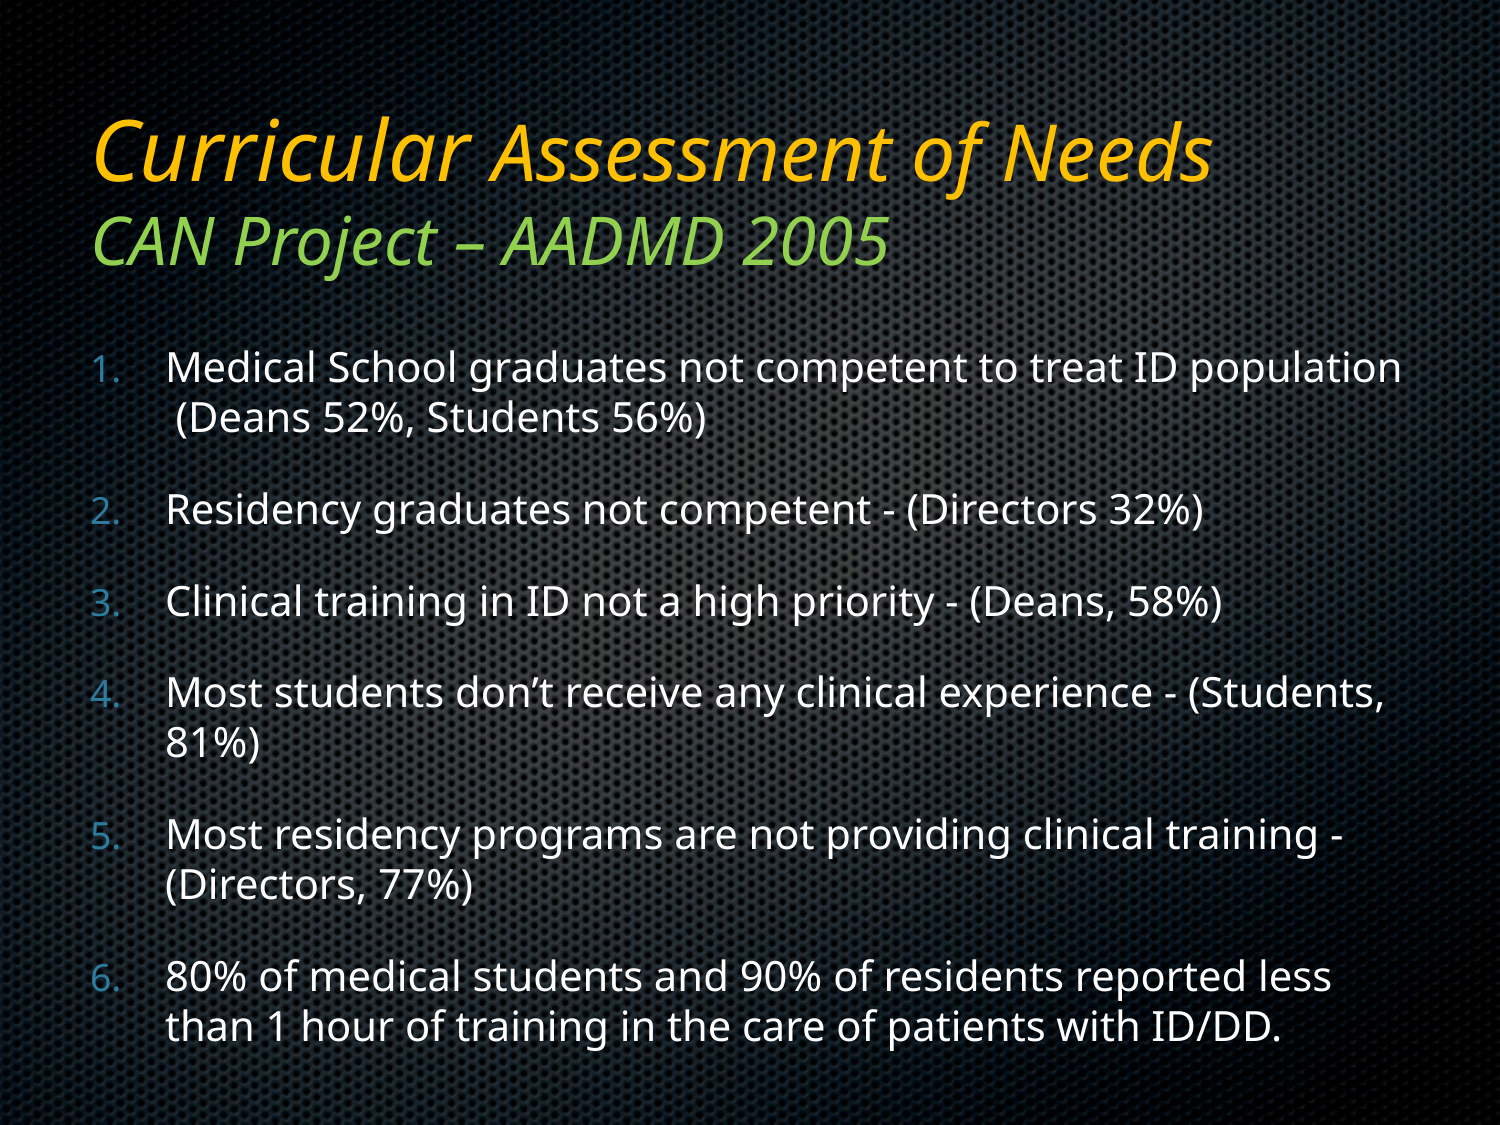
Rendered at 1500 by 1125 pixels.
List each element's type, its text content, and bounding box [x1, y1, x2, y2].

title Curricular Assessment of Needs CAN Project – AADMD 2005 [74, 87, 1426, 288]
picture [0, 0, 1500, 1125]
list Medical School graduates not competent to treat ID population (Deans 52%, Students 56%) Residency graduates not competent - (Directors 32%) Clinical training in ID not a high priority - (Deans, 58%) Most students don’t receive any clinical experience - (Students, 81%) Most residency programs are not providing clinical training - (Directors, 77%) 80% of medical students and 90% of residents reported less than 1 hour of training in the care of patients with ID/DD. [74, 333, 1426, 1026]
